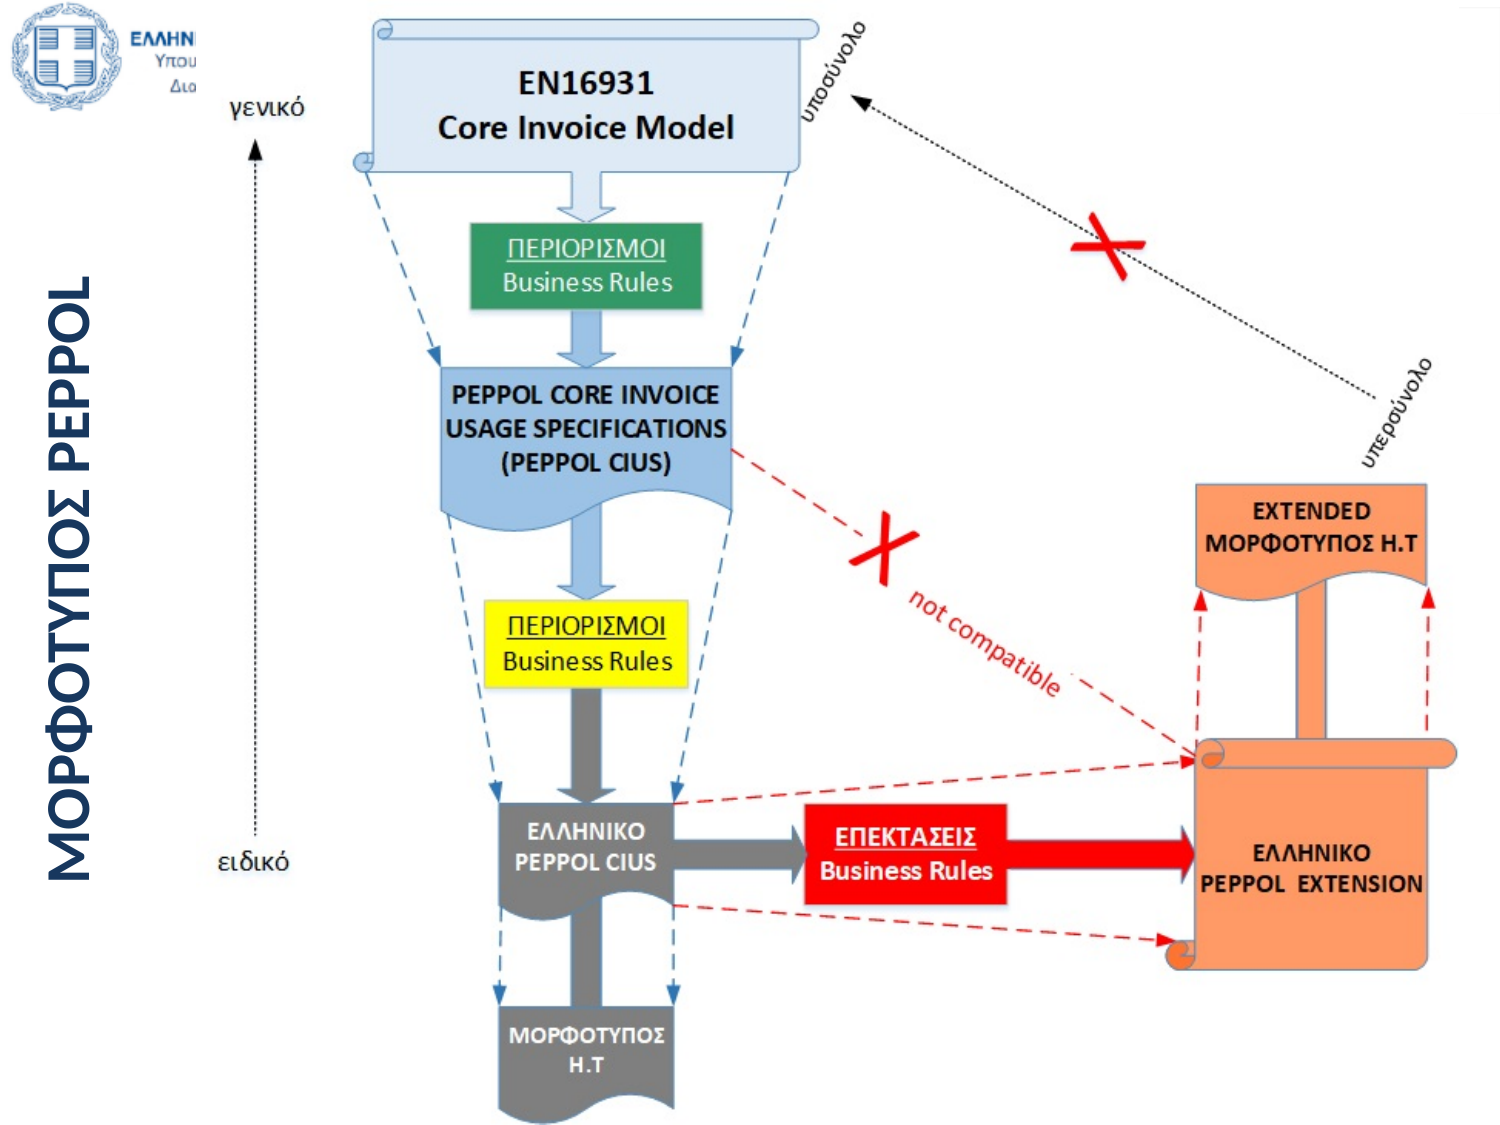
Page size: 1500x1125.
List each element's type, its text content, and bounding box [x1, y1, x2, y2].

title ΜΟΡΦΟΤΥΠΟΣ PEPPOL [5, 113, 124, 1047]
picture [196, 0, 1459, 1125]
